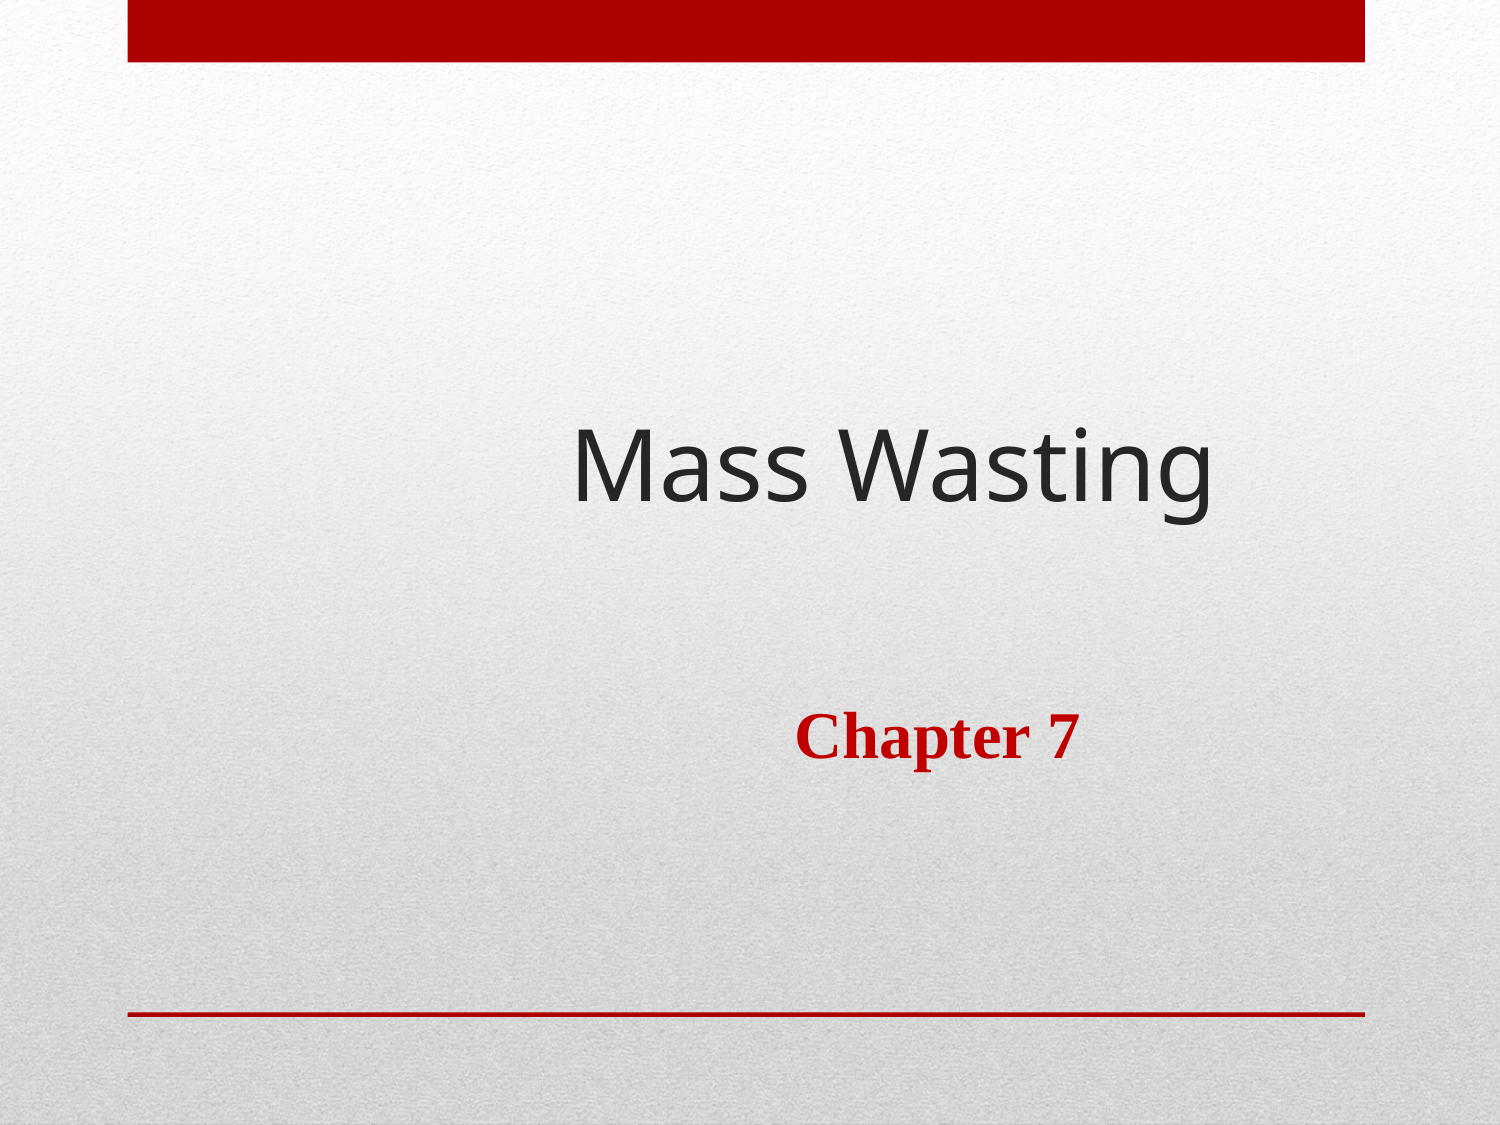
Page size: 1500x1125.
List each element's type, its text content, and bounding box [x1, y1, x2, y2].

subtitle Chapter 7 [500, 587, 1375, 876]
title Mass Wasting [287, 287, 1500, 529]
